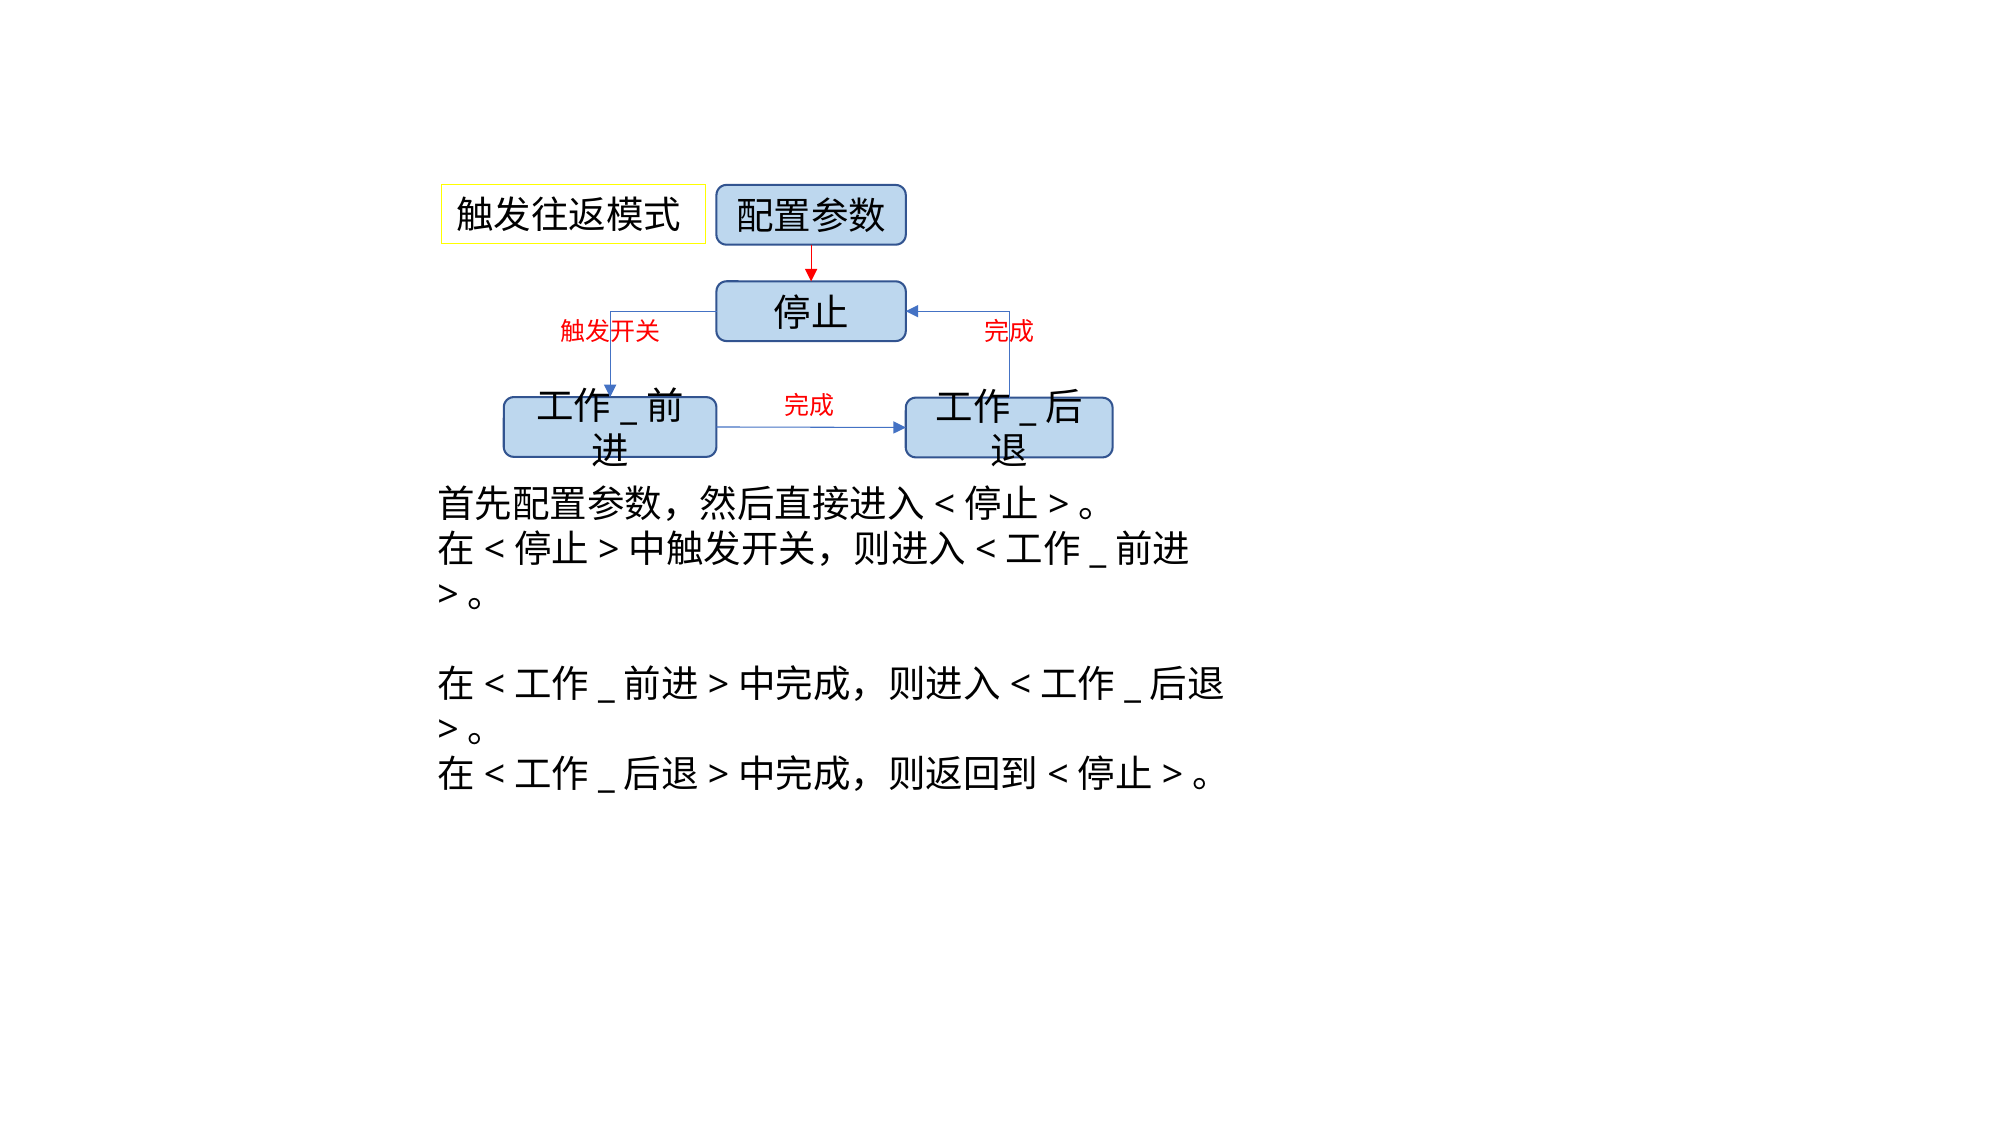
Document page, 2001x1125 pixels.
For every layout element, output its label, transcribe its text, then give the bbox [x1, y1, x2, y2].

text_box 触发开关 [515, 307, 706, 353]
text_box 首先配置参数，然后直接进入<停止>。 在<停止>中触发开关，则进入<工作_前进>。 在<工作_前进>中完成，则进入<工作_后退>。 在<工作_后退>中完成，则返回到<停止>。 [422, 472, 1282, 803]
text_box 停止 [715, 280, 907, 343]
text_box 工作_后退 [904, 396, 1114, 459]
text_box 完成 [714, 382, 905, 428]
text_box 配置参数 [715, 183, 907, 246]
text_box 工作_前进 [502, 396, 718, 458]
text_box 触发往返模式 [441, 184, 706, 244]
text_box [914, 302, 1001, 407]
text_box 完成 [1001, 307, 1105, 353]
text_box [610, 311, 717, 398]
